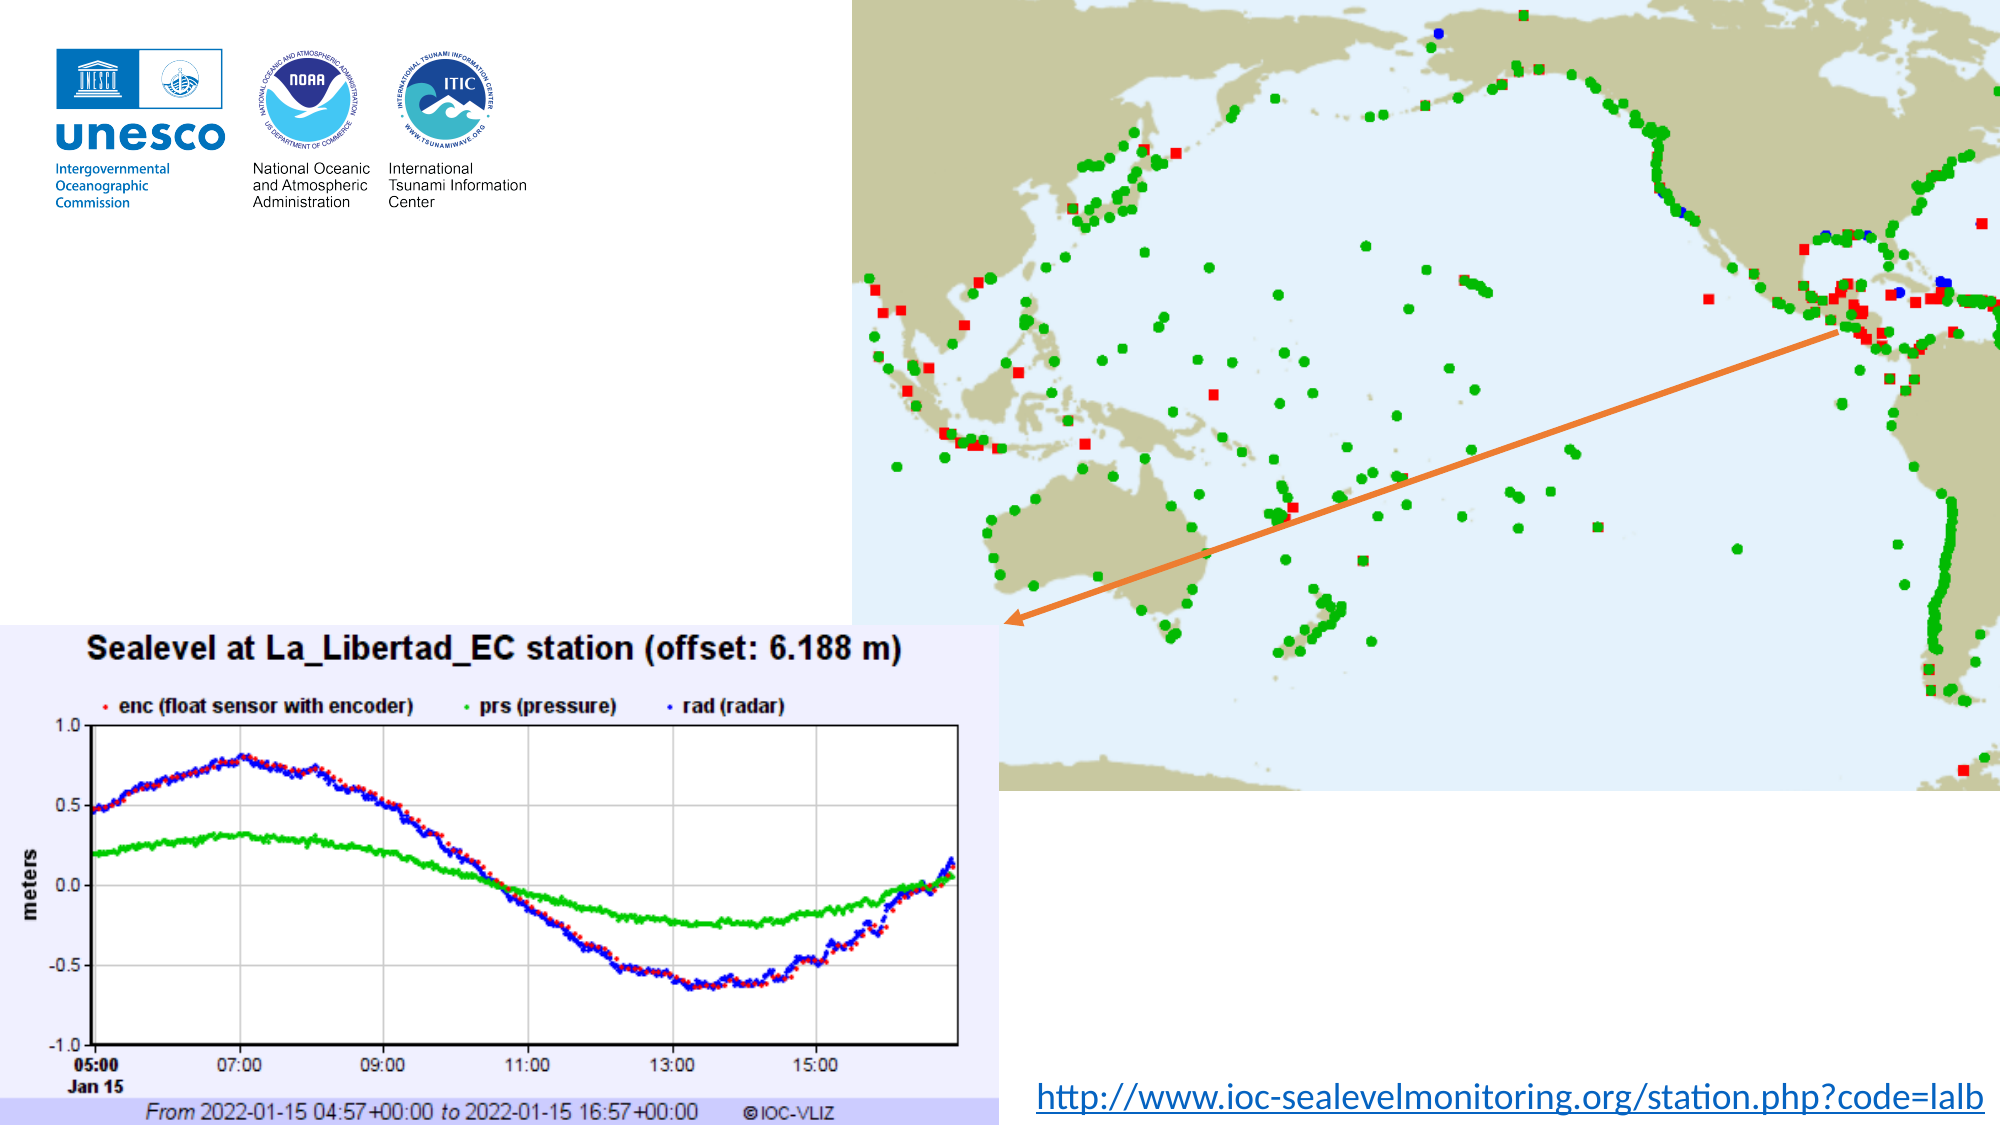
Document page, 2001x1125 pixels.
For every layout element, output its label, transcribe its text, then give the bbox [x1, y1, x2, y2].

picture [0, 0, 2000, 1125]
text_box http://www.ioc-sealevelmonitoring.org/station.php?code=lalb [999, 1064, 2000, 1125]
picture [43, 35, 527, 221]
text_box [1003, 331, 1839, 624]
